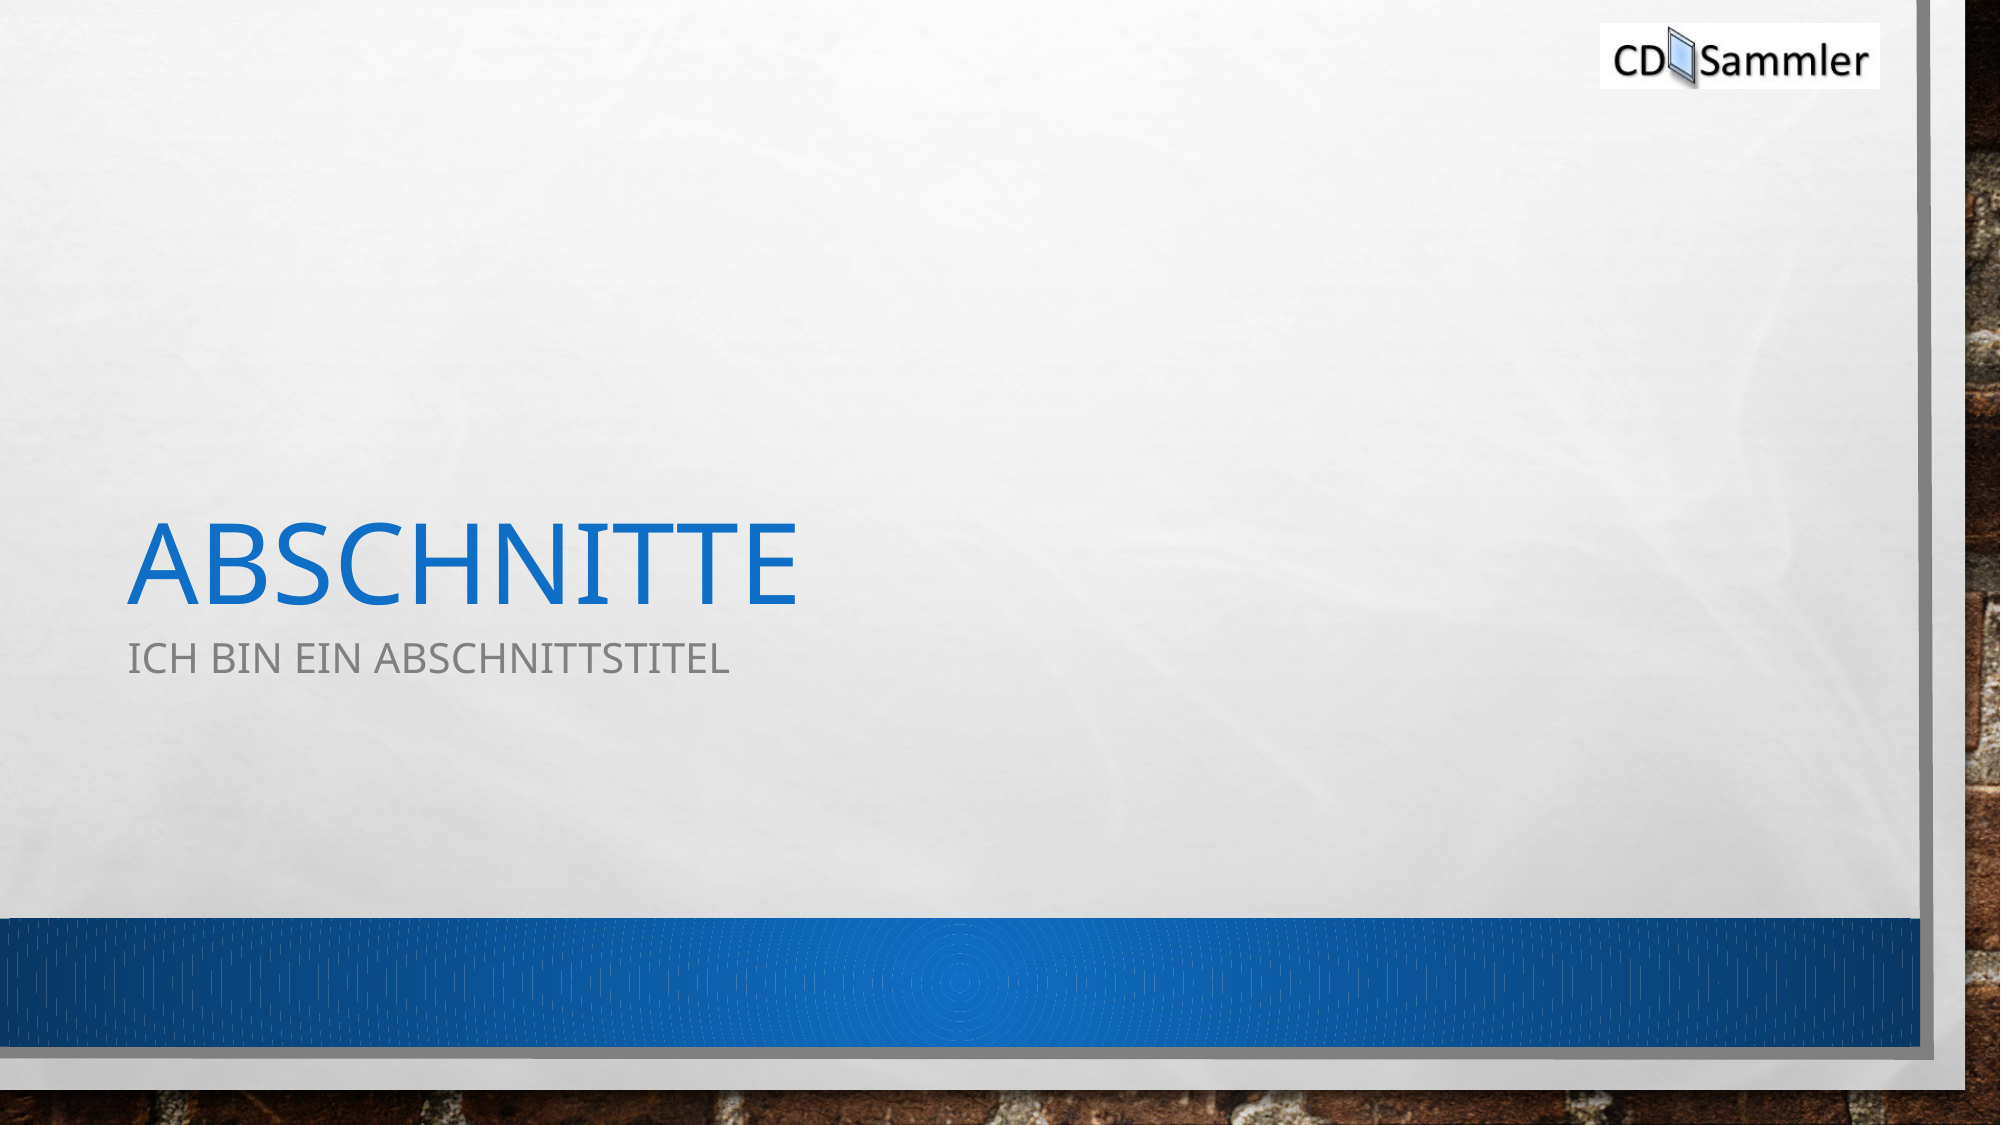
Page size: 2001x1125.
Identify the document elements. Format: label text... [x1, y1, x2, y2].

picture [0, 0, 2000, 1125]
list Ich bin ein Abschnittstitel [112, 613, 1818, 883]
title Abschnitte [112, 112, 1818, 613]
picture [1600, 23, 1880, 89]
